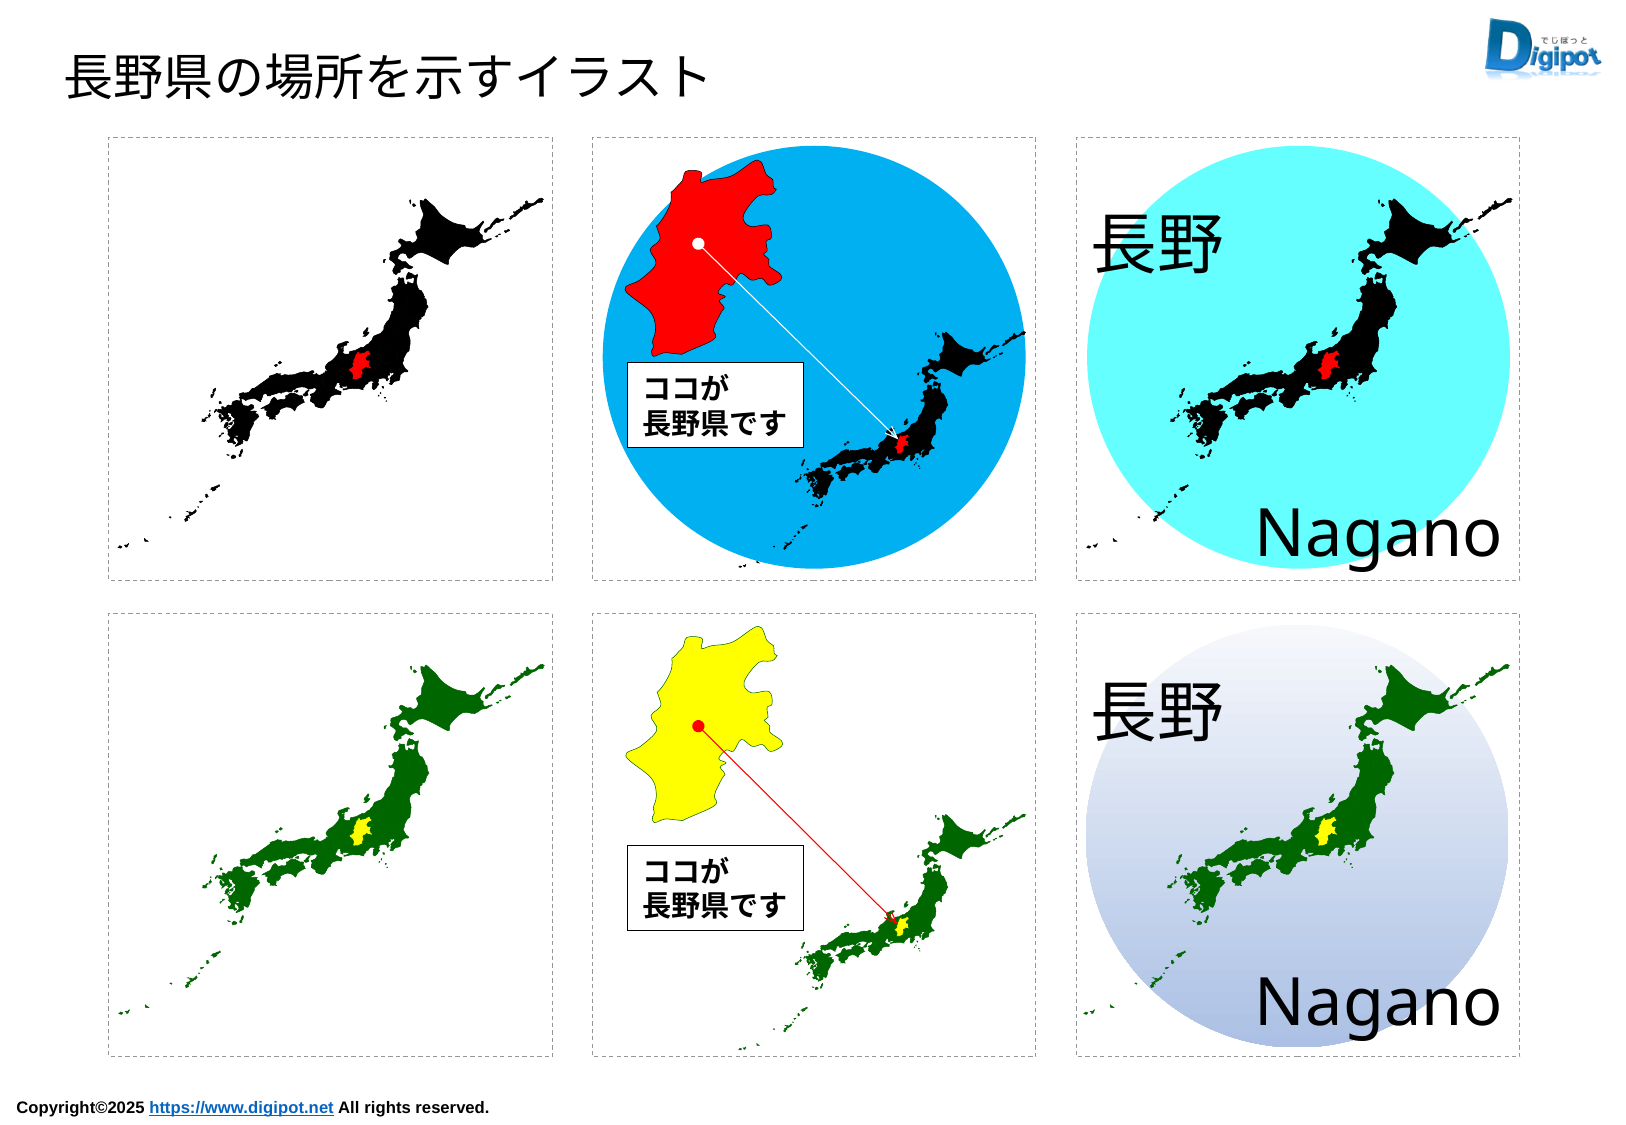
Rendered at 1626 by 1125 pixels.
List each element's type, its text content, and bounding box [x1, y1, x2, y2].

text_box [117, 198, 544, 549]
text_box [602, 145, 1026, 569]
text_box 長野県の場所を示すイラスト [49, 38, 728, 113]
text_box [1074, 145, 1520, 579]
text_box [625, 626, 1026, 1050]
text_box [118, 664, 545, 1015]
picture [1485, 18, 1602, 82]
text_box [1074, 624, 1520, 1048]
